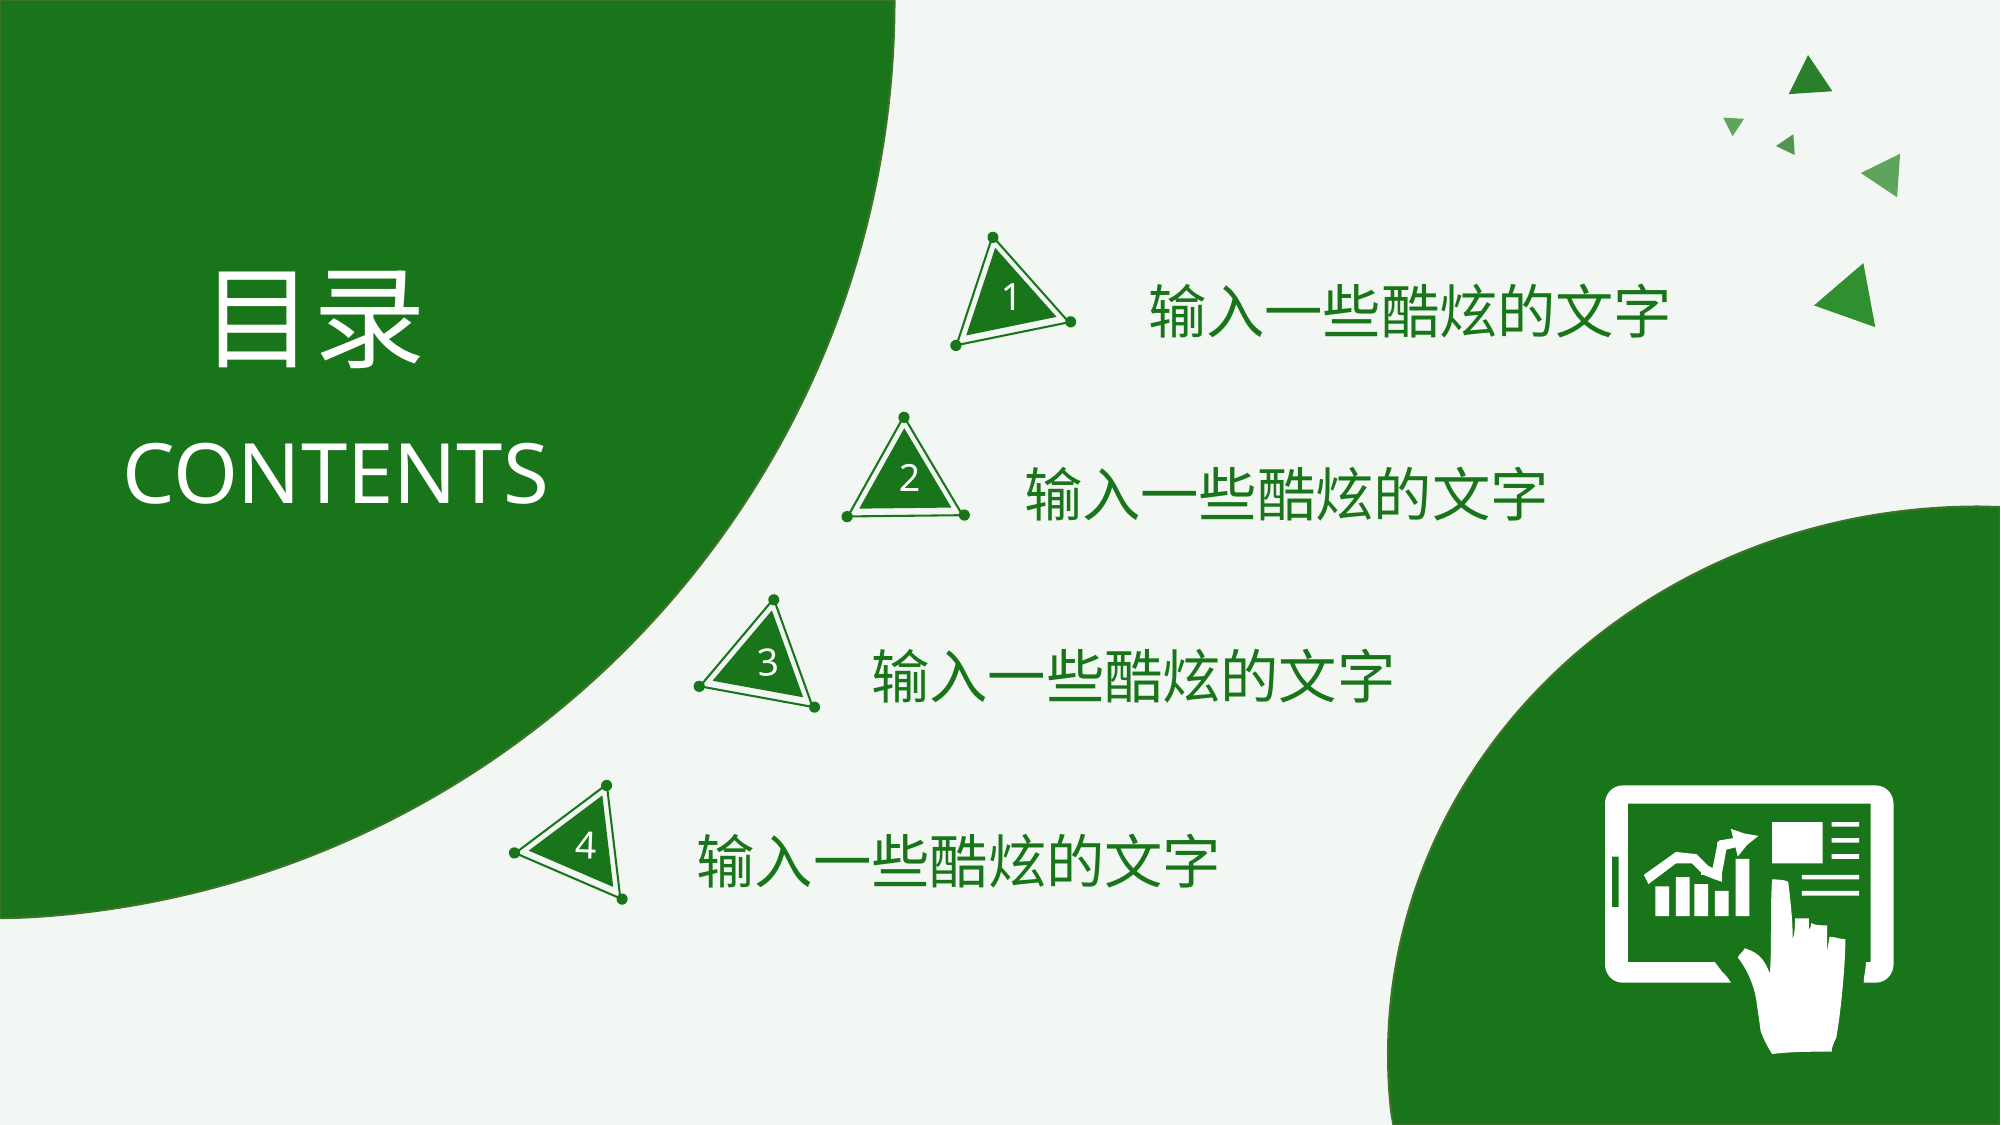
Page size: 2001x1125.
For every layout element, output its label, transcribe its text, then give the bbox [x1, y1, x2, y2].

text_box 输入一些酷炫的文字 [895, 632, 1387, 717]
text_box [1387, 506, 2000, 1125]
text_box [1775, 134, 1795, 155]
text_box [1860, 153, 1901, 198]
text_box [939, 236, 1080, 366]
text_box 输入一些酷炫的文字 [1133, 268, 1883, 353]
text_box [895, 418, 979, 548]
text_box 输入一些酷炫的文字 [895, 817, 1387, 903]
text_box 输入一些酷炫的文字 [1009, 450, 1759, 535]
text_box [1723, 117, 1745, 137]
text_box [0, 0, 895, 919]
text_box [1857, 263, 1865, 268]
text_box [1788, 55, 1833, 95]
